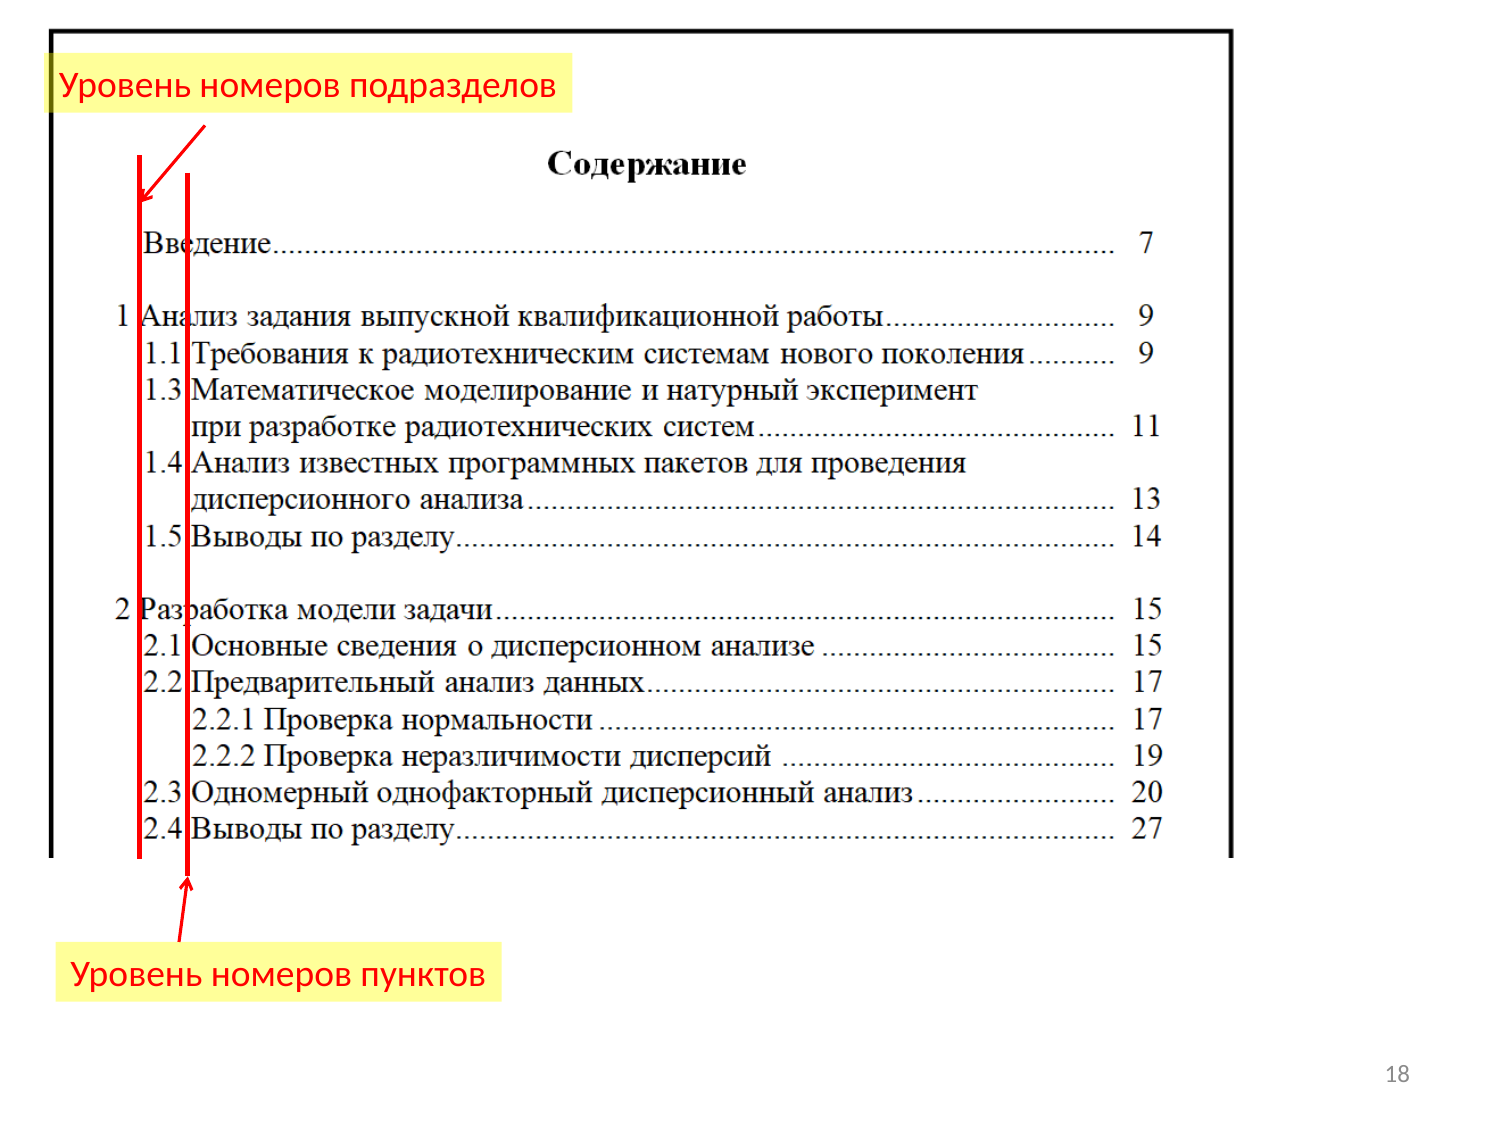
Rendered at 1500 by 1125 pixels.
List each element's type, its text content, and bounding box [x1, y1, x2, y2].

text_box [178, 875, 189, 943]
picture [40, 18, 1252, 858]
slide_number 18 [1074, 1042, 1425, 1103]
picture [140, 204, 187, 858]
text_box Уровень номеров пунктов [55, 941, 502, 1002]
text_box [139, 125, 206, 204]
